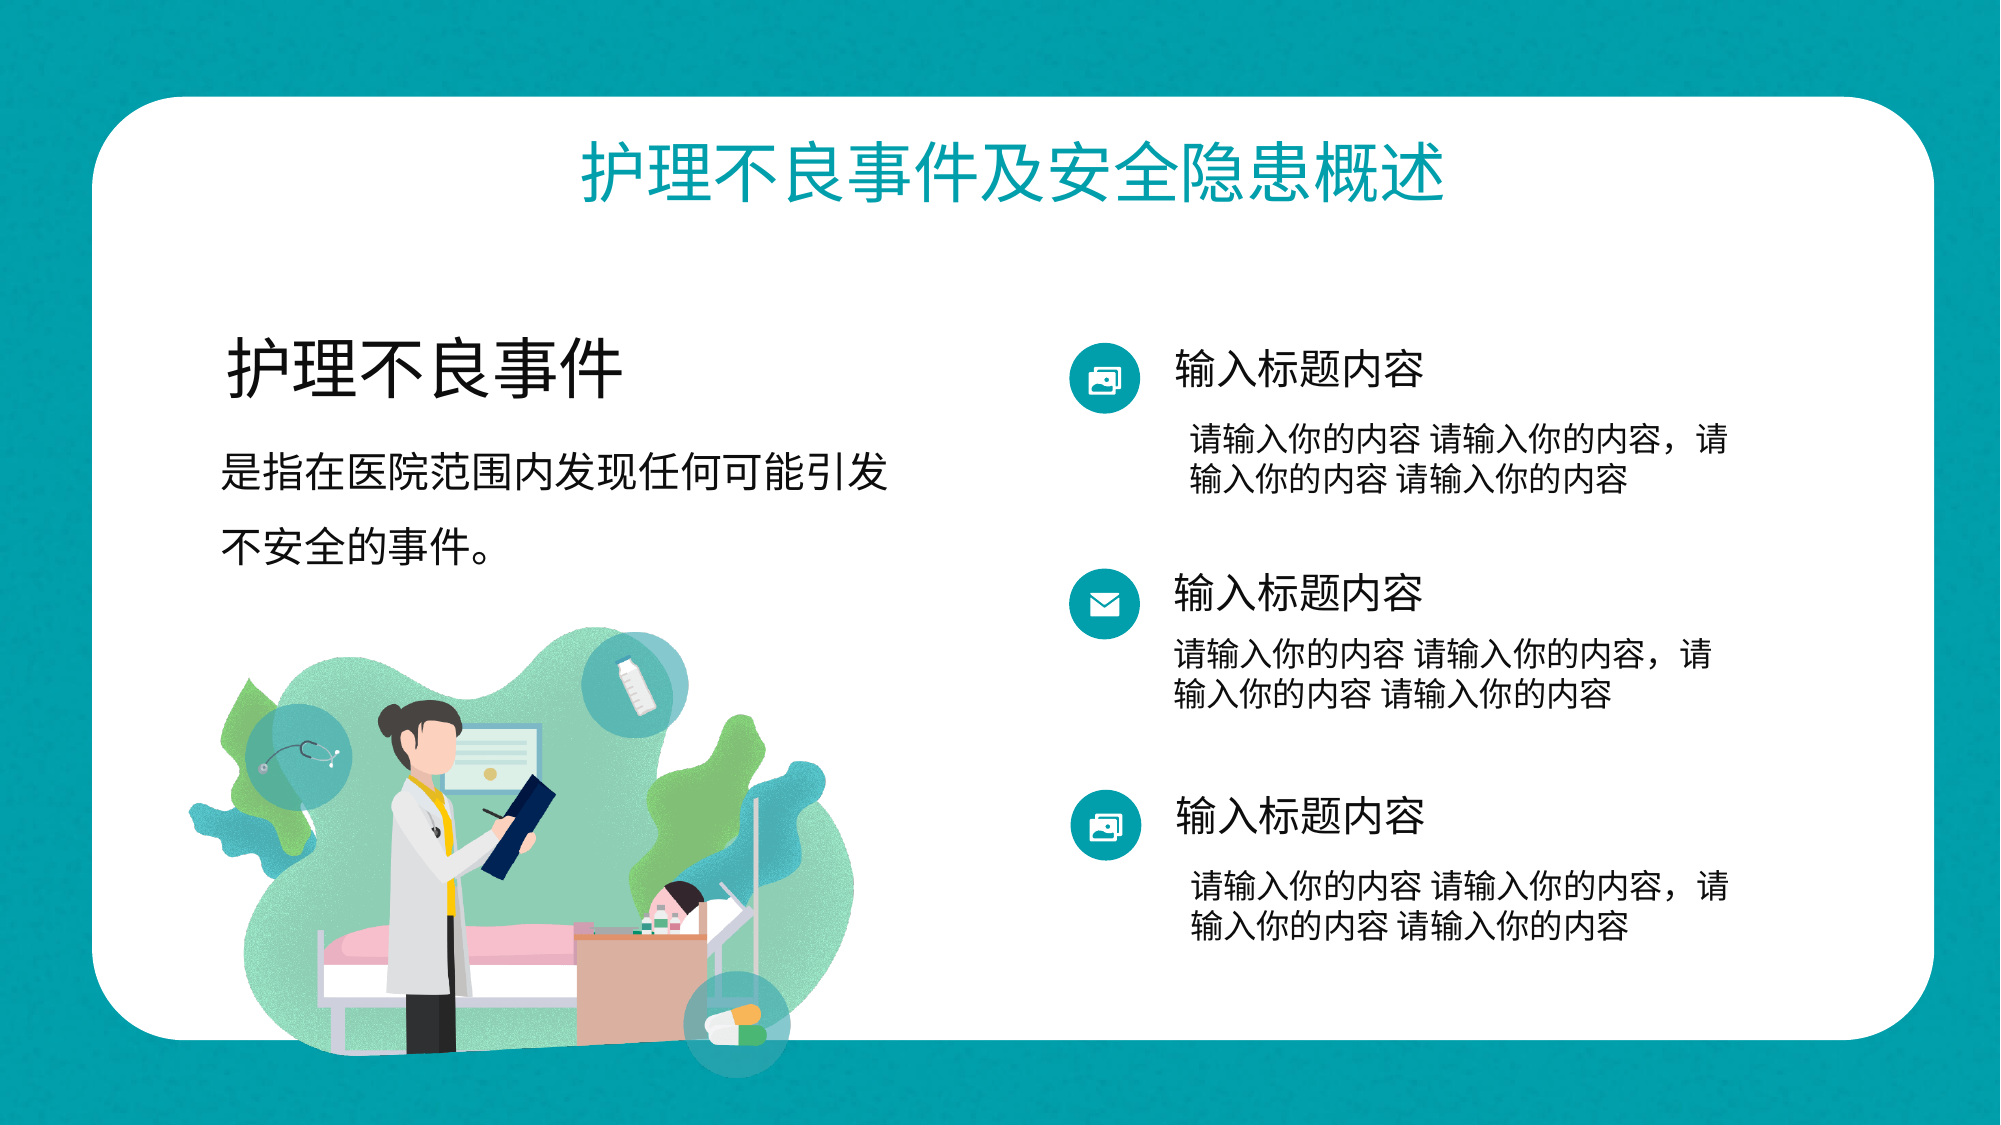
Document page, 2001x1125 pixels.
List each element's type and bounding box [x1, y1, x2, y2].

picture [0, 0, 2000, 1125]
text_box [1090, 592, 1120, 617]
